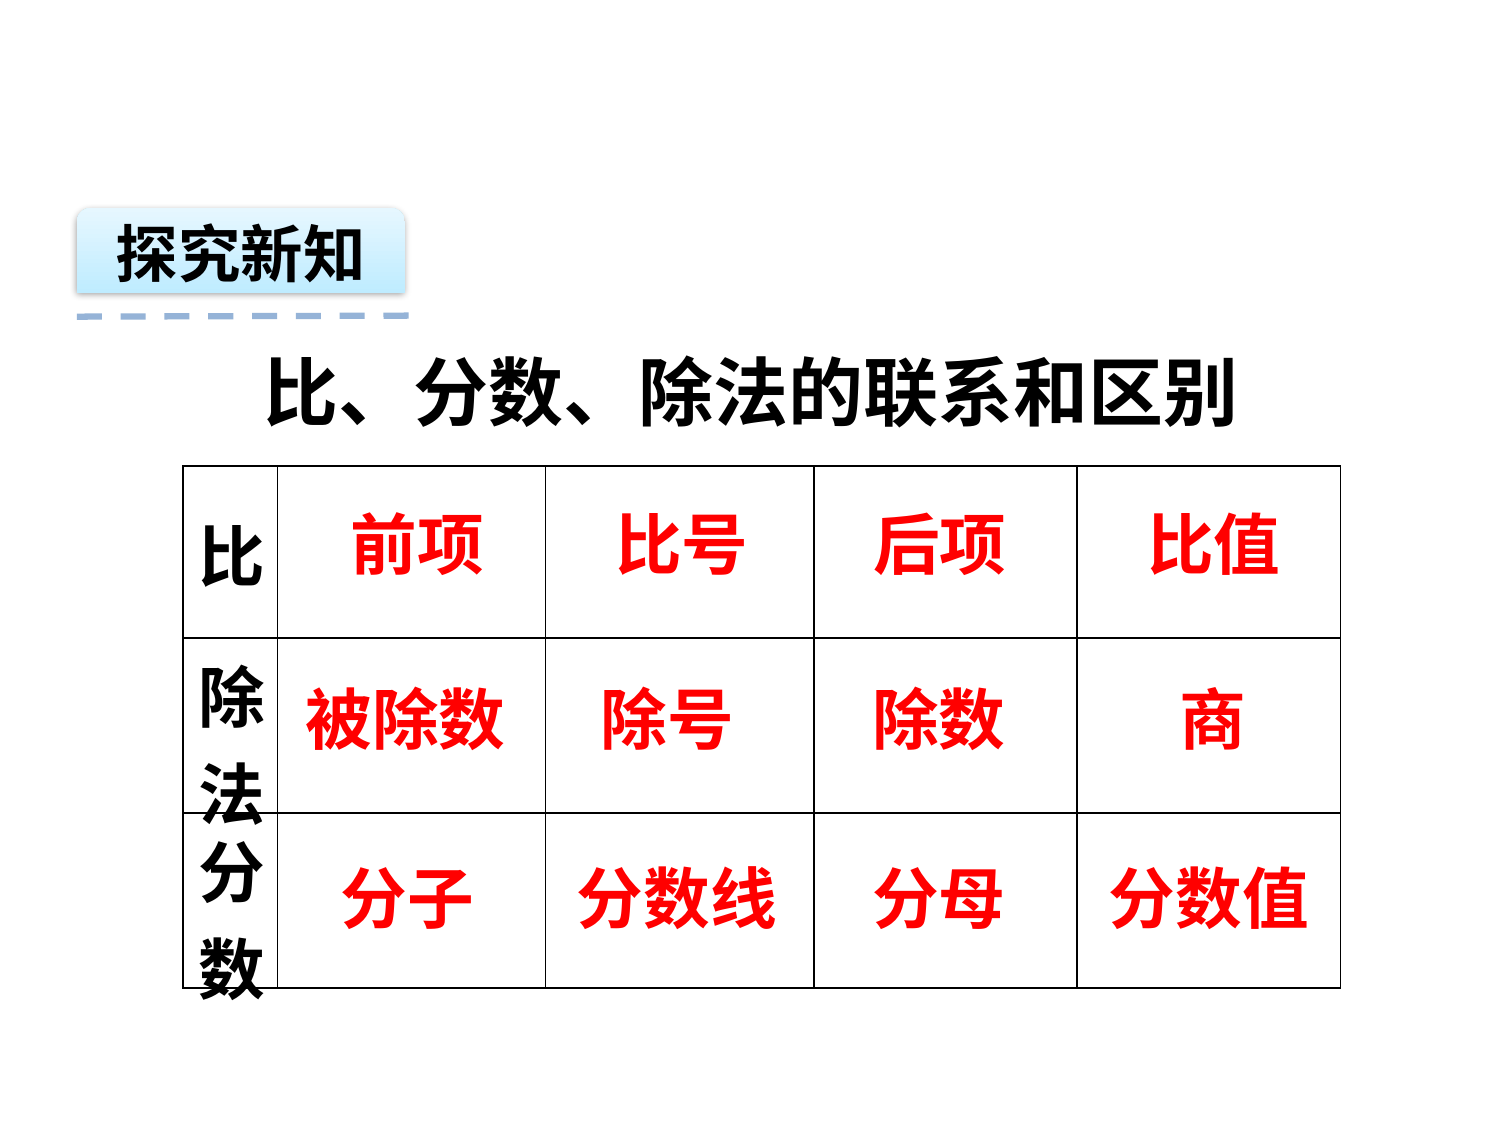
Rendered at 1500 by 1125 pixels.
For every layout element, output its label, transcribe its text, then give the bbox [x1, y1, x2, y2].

table_cell [546, 814, 813, 849]
text_box 商 [1164, 671, 1437, 766]
text_box 被除数 [290, 671, 563, 766]
table_cell [815, 814, 1076, 987]
table_cell 分 数 [184, 814, 277, 987]
text_box 比值 [1132, 495, 1296, 590]
table_header [278, 467, 545, 637]
text_box 除号 [585, 671, 857, 766]
table_cell [278, 639, 545, 812]
text_box 除数 [857, 671, 1130, 766]
table_cell [1078, 814, 1340, 849]
table_header [815, 467, 1076, 637]
text_box 比、分数、除法的联系和区别 [248, 338, 1371, 443]
text_box 前项 [335, 495, 499, 590]
text_box 分母 [857, 849, 1093, 945]
table_cell [546, 639, 813, 812]
table_cell [815, 766, 1076, 812]
table_header 比 [184, 467, 277, 637]
table_cell [815, 639, 1076, 671]
text_box 探究新知 [76, 207, 406, 294]
table_cell [1078, 945, 1340, 987]
table_cell [1078, 639, 1340, 812]
table_cell [546, 945, 813, 987]
text_box 分数值 [1093, 849, 1366, 945]
text_box 分子 [325, 849, 562, 945]
table_cell 除 法 [184, 639, 277, 812]
table_header [1078, 467, 1340, 637]
table_cell [278, 814, 545, 987]
text_box 后项 [858, 495, 1022, 590]
text_box 比号 [600, 495, 764, 590]
table_header [546, 467, 813, 637]
text_box 分数线 [562, 849, 835, 945]
